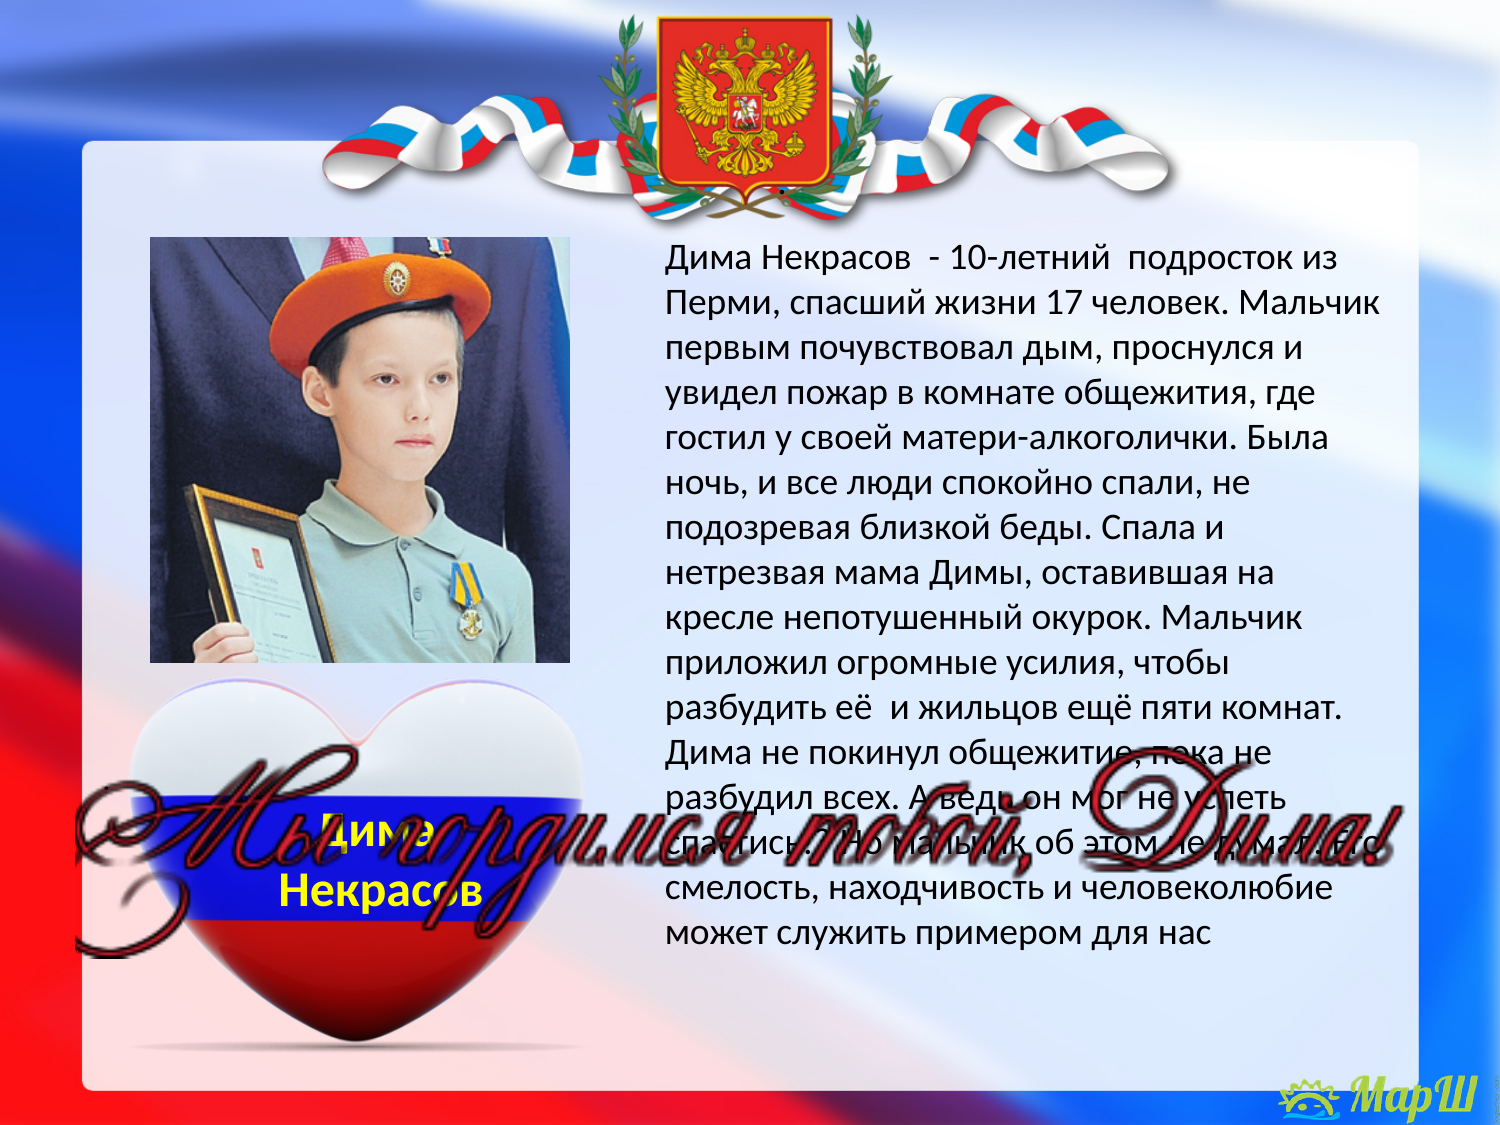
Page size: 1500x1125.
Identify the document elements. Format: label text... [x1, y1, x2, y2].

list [149, 237, 570, 663]
text_box . [762, 149, 1500, 210]
picture [0, 0, 1500, 1125]
text_box Дима Некрасов - 10-летний подросток из Перми, спасший жизни 17 человек. Мальчик первым почувствовал дым, проснулся и увидел пожар в комнате общежития, где гостил у своей матери-алкоголички. Была ночь, и все люди спокойно спали, не подозревая близкой беды. Спала и нетрезвая мама Димы, оставившая на кресле непотушенный окурок. Мальчик приложил огромные усилия, чтобы разбудить её и жильцов ещё пяти комнат. Дима не покинул общежитие, пока не разбудил всех. А ведь он мог не успеть спастись!? Но мальчик об этом не думал. Его смелость, находчивость и человеколюбие может служить примером для нас [649, 224, 1400, 735]
